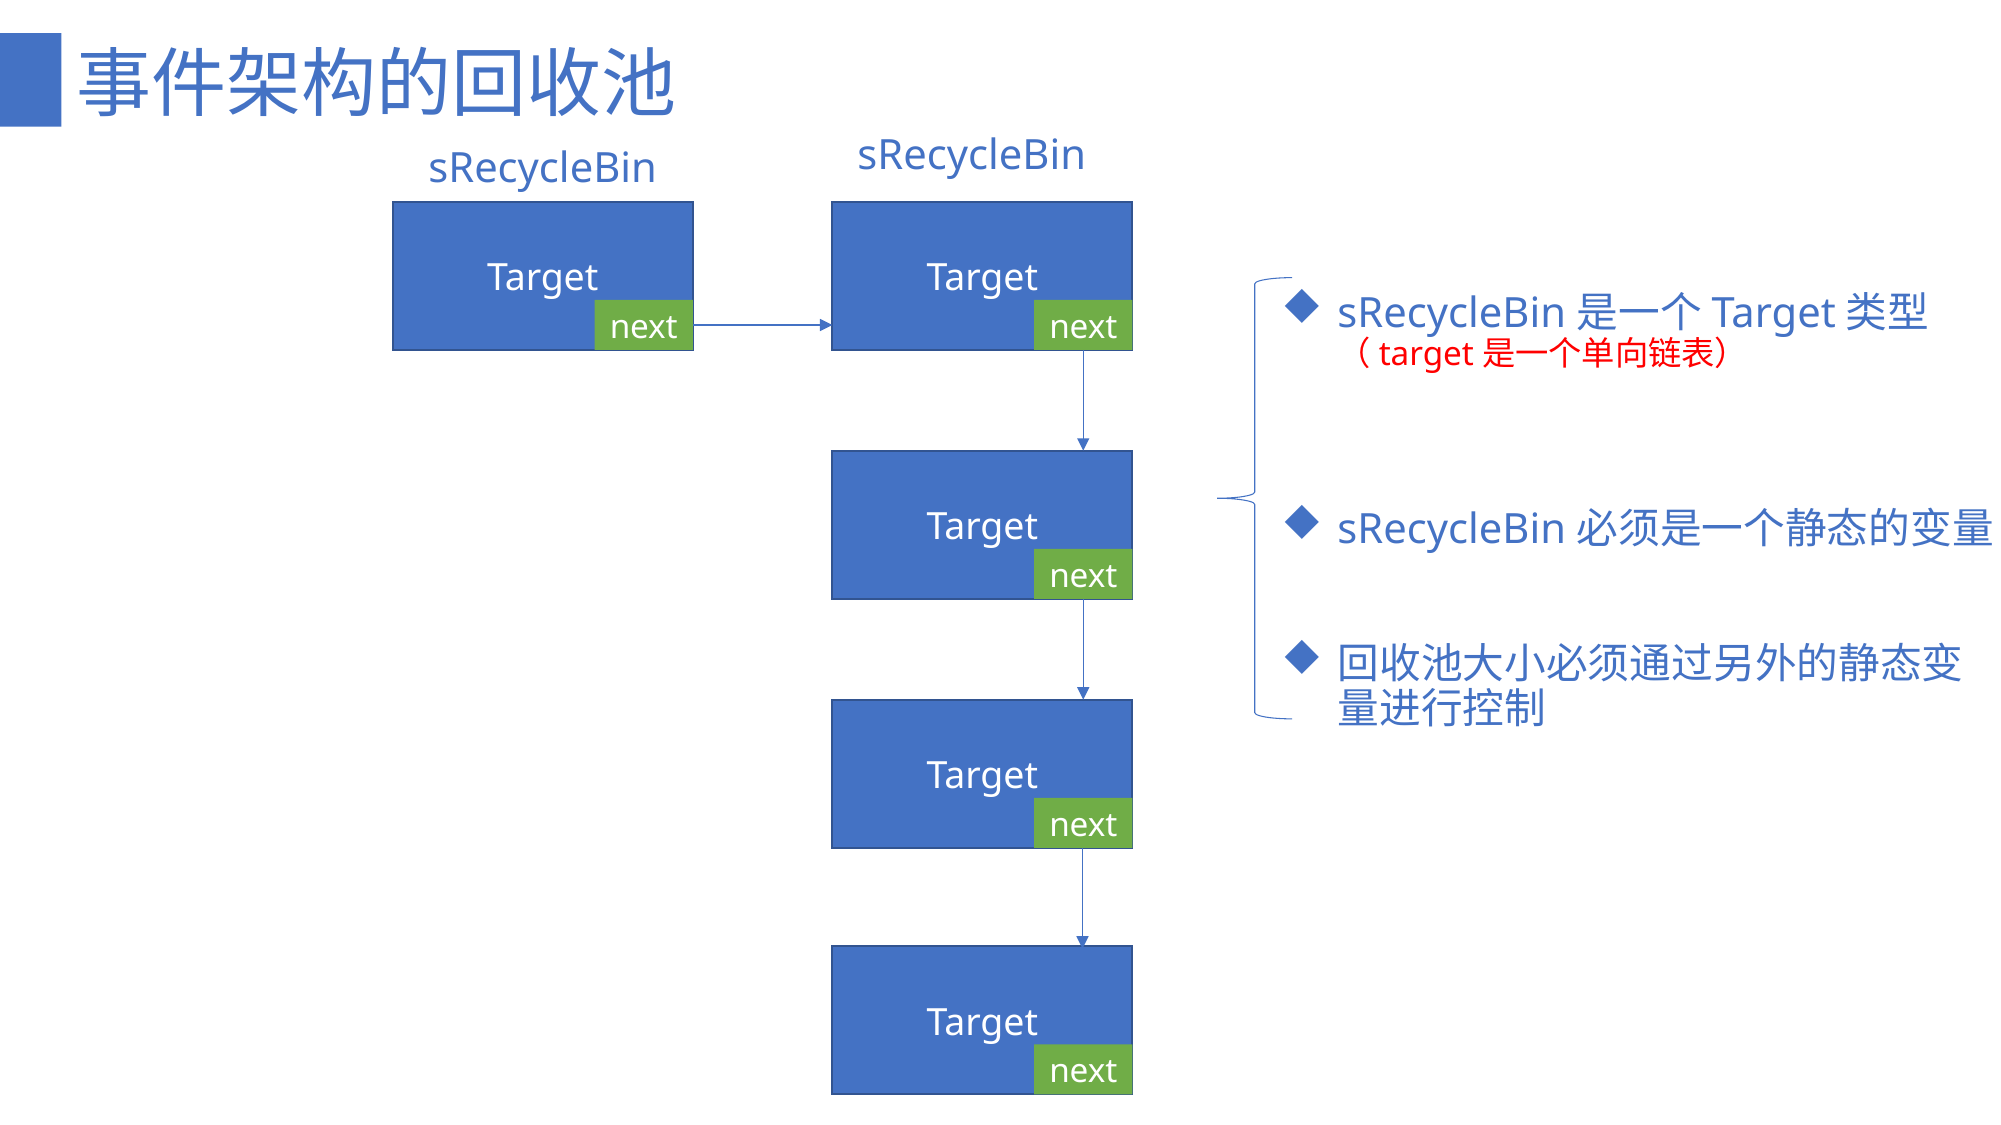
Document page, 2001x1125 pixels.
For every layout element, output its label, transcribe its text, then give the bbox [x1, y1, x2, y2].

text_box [392, 201, 693, 350]
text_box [832, 201, 1133, 350]
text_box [832, 699, 1133, 848]
title 事件架构的回收池 [61, 38, 1000, 134]
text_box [1217, 219, 2000, 805]
text_box sRecycleBin [413, 119, 693, 201]
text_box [832, 946, 1133, 1095]
text_box sRecycleBin [842, 106, 1122, 201]
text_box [832, 450, 1133, 599]
